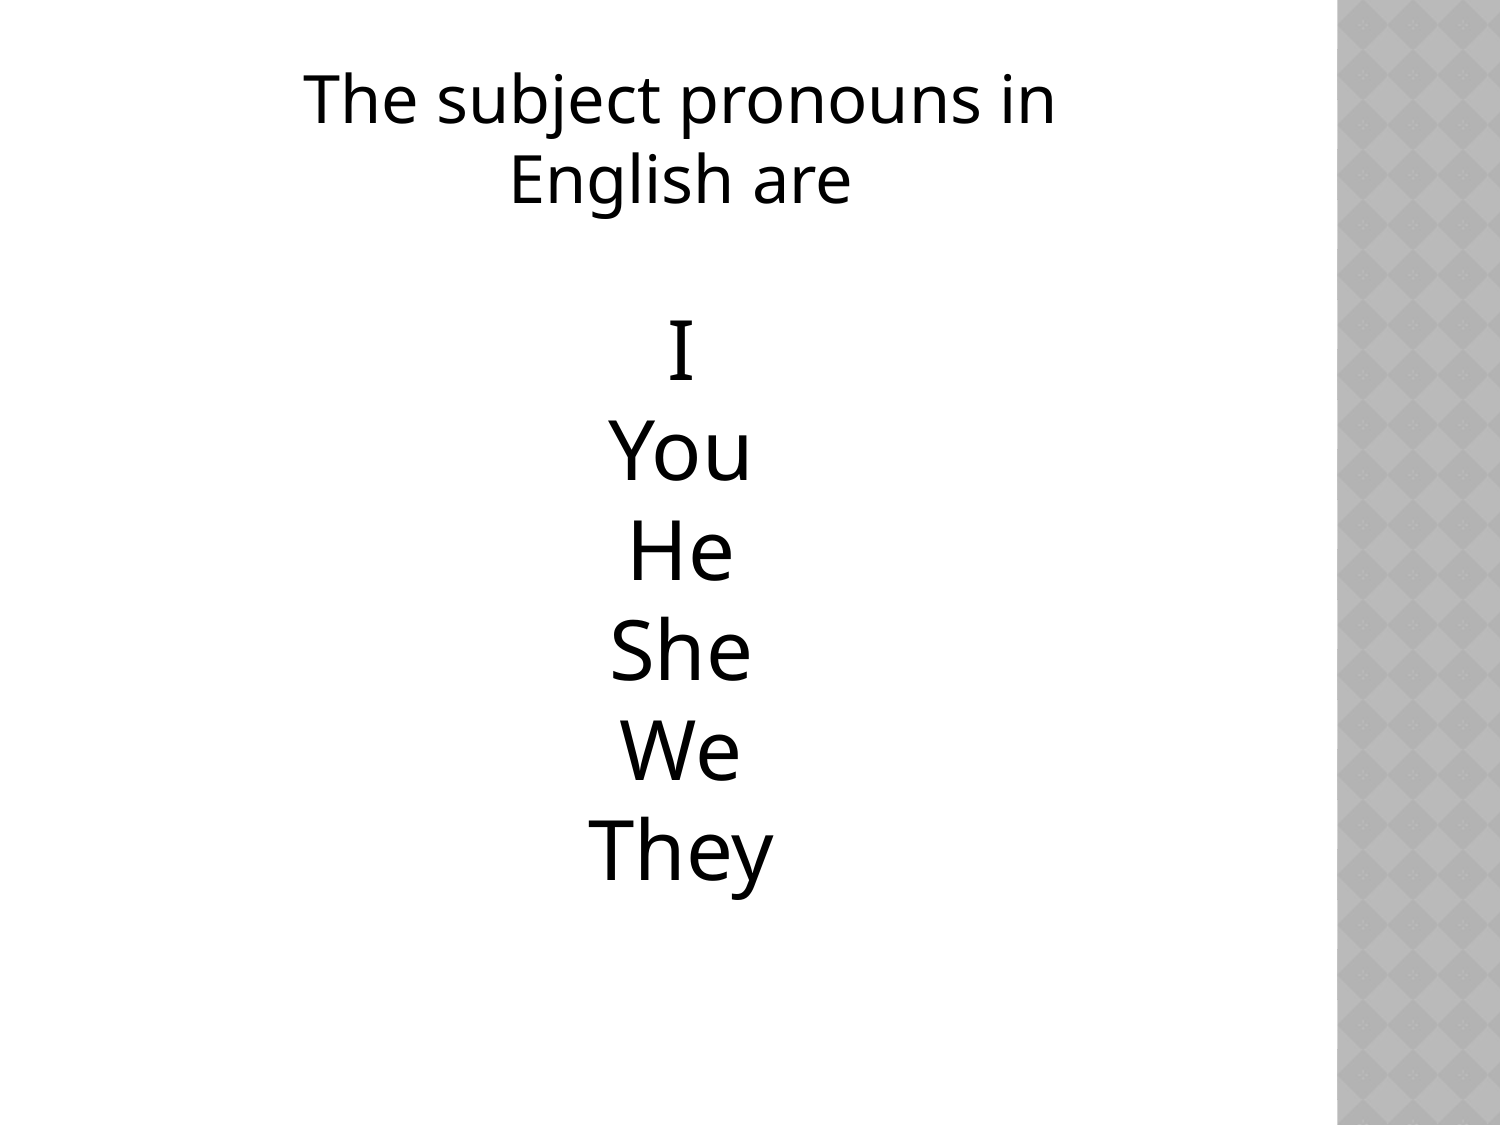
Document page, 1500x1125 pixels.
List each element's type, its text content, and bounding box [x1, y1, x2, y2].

text_box The subject pronouns in English are I You He She We They [237, 49, 1125, 950]
